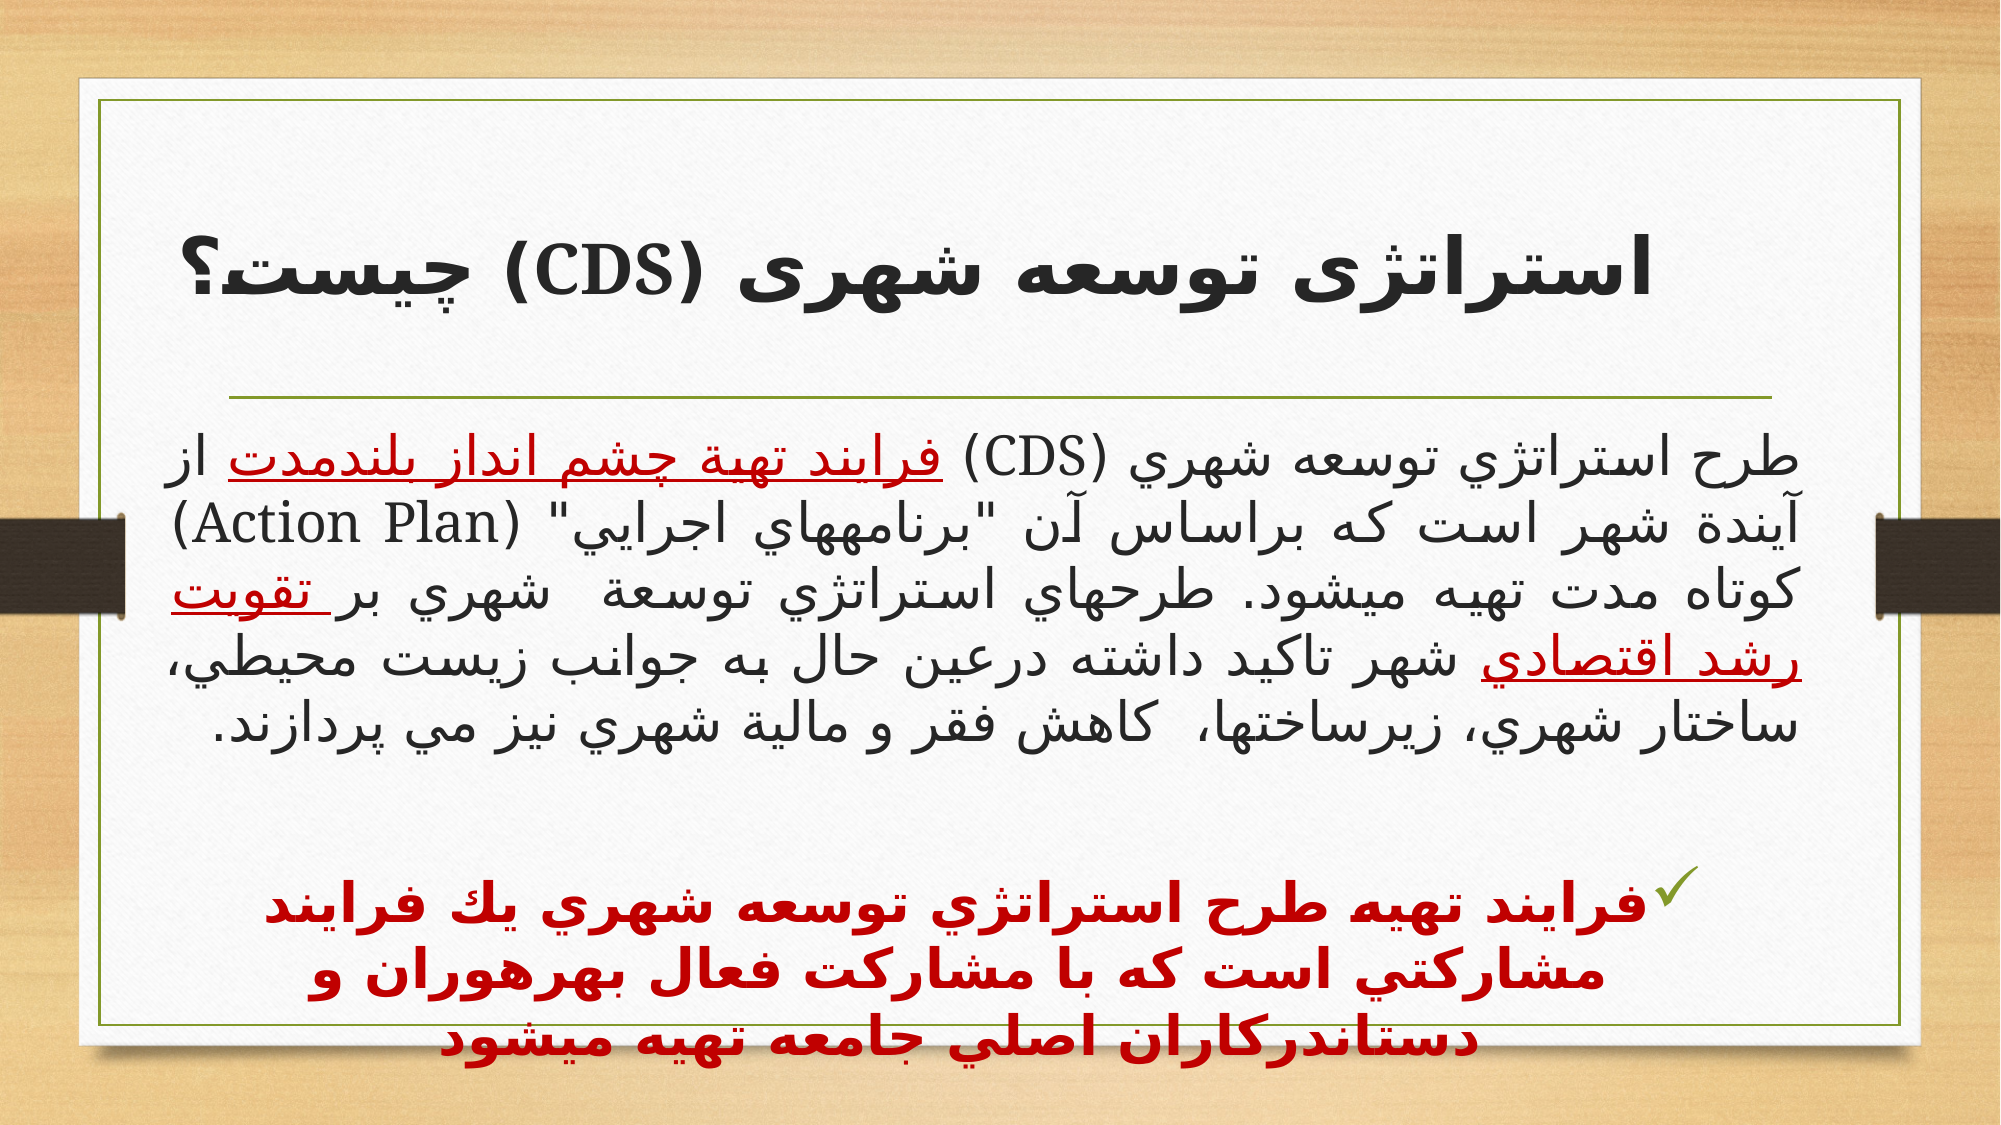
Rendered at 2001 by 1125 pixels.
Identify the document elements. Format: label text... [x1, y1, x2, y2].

picture [0, 0, 2001, 1125]
title استراتژی توسعه شهری (CDS) چیست؟ [83, 179, 1750, 348]
list طرح استراتژي توسعه شهري (CDS) فرايند تهية چشم انداز بلندمدت از آيندة شهر است كه براساس آن "برنامه‎هاي اجرايي" (Action Plan) كوتاه مدت تهيه مي‎شود. طرح‎هاي استراتژي توسعة ‎ شهري بر تقويت رشد اقتصادي شهر تاكيد داشته درعين حال به جوانب زيست محيطي، ساختار شهري، زيرساخت‎ها، كاهش فقر و مالية شهري نيز مي پردازند. فرايند تهيه طرح استراتژي توسعه شهري يك فرايند مشاركتي است كه با مشاركت فعال بهره‎وران و دست‎اندركاران اصلي جامعه تهيه ميشود [150, 412, 1817, 1089]
